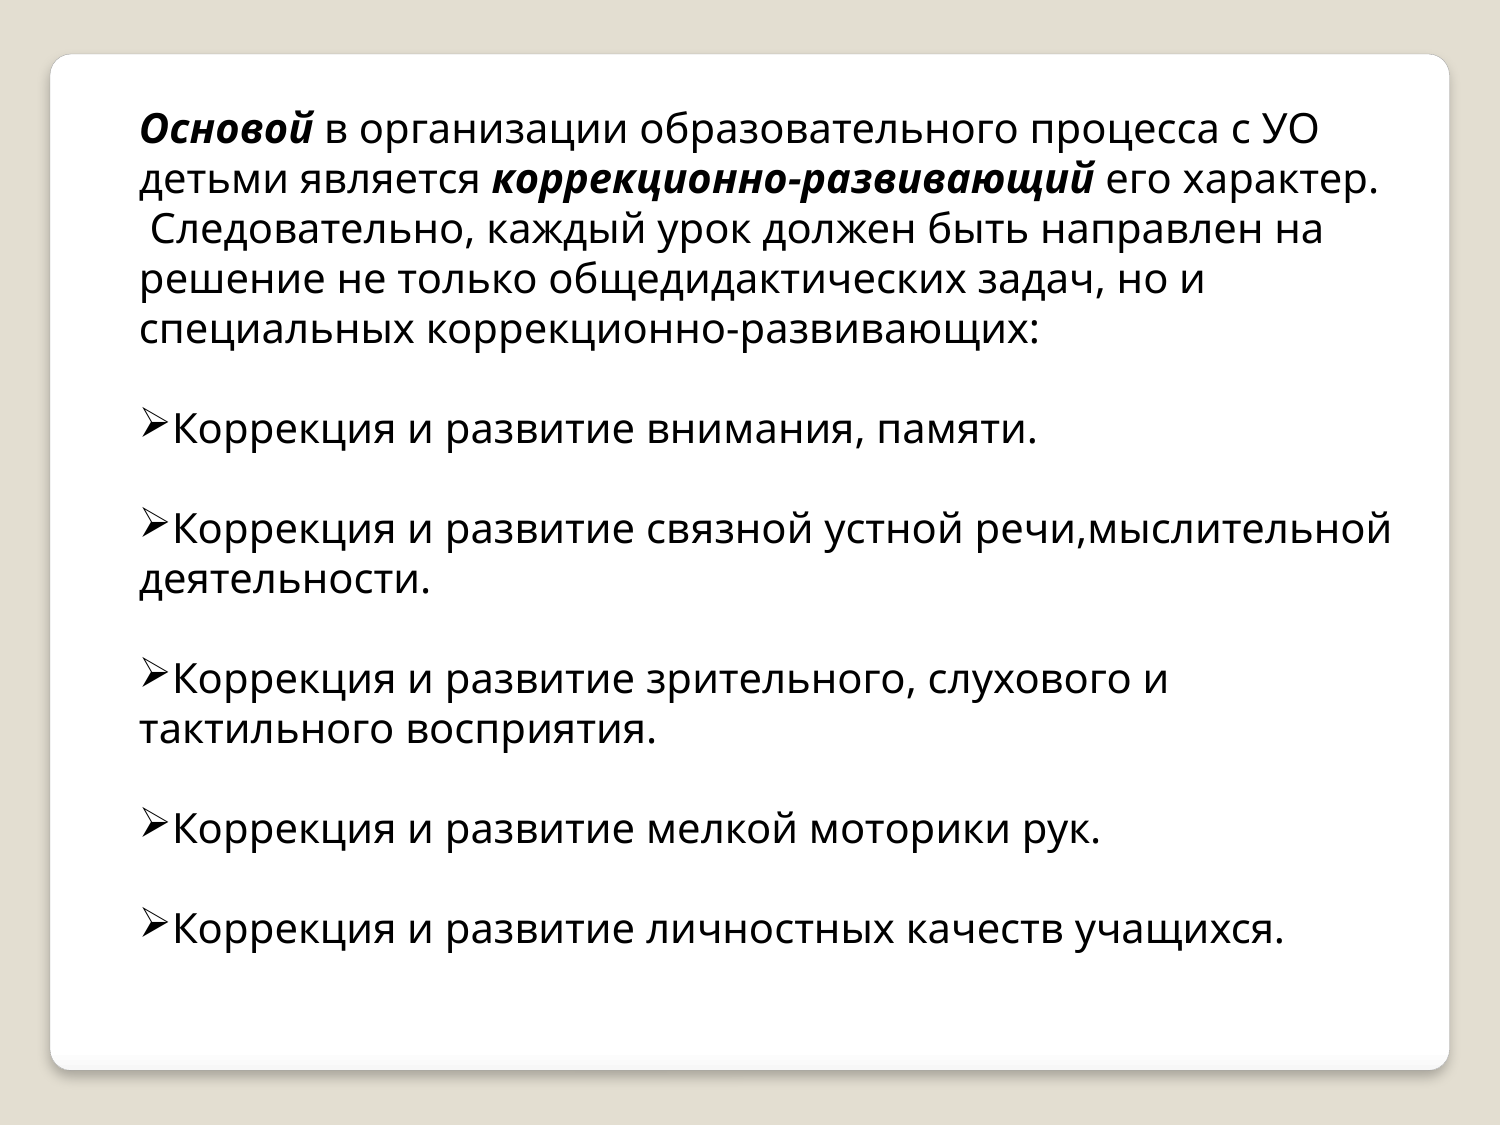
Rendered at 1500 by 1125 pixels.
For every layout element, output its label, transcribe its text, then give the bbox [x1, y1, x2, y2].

text_box Основой в организации образовательного процесса с УО детьми является коррекционно-развивающий его характер. Следовательно, каждый урок должен быть направлен на решение не только общедидактических задач, но и специальных коррекционно-развивающих: Коррекция и развитие внимания, памяти. Коррекция и развитие связной устной речи,мыслительной деятельности. Коррекция и развитие зрительного, слухового и тактильного восприятия. Коррекция и развитие мелкой моторики рук. Коррекция и развитие личностных качеств учащихся. [123, 94, 1424, 1010]
